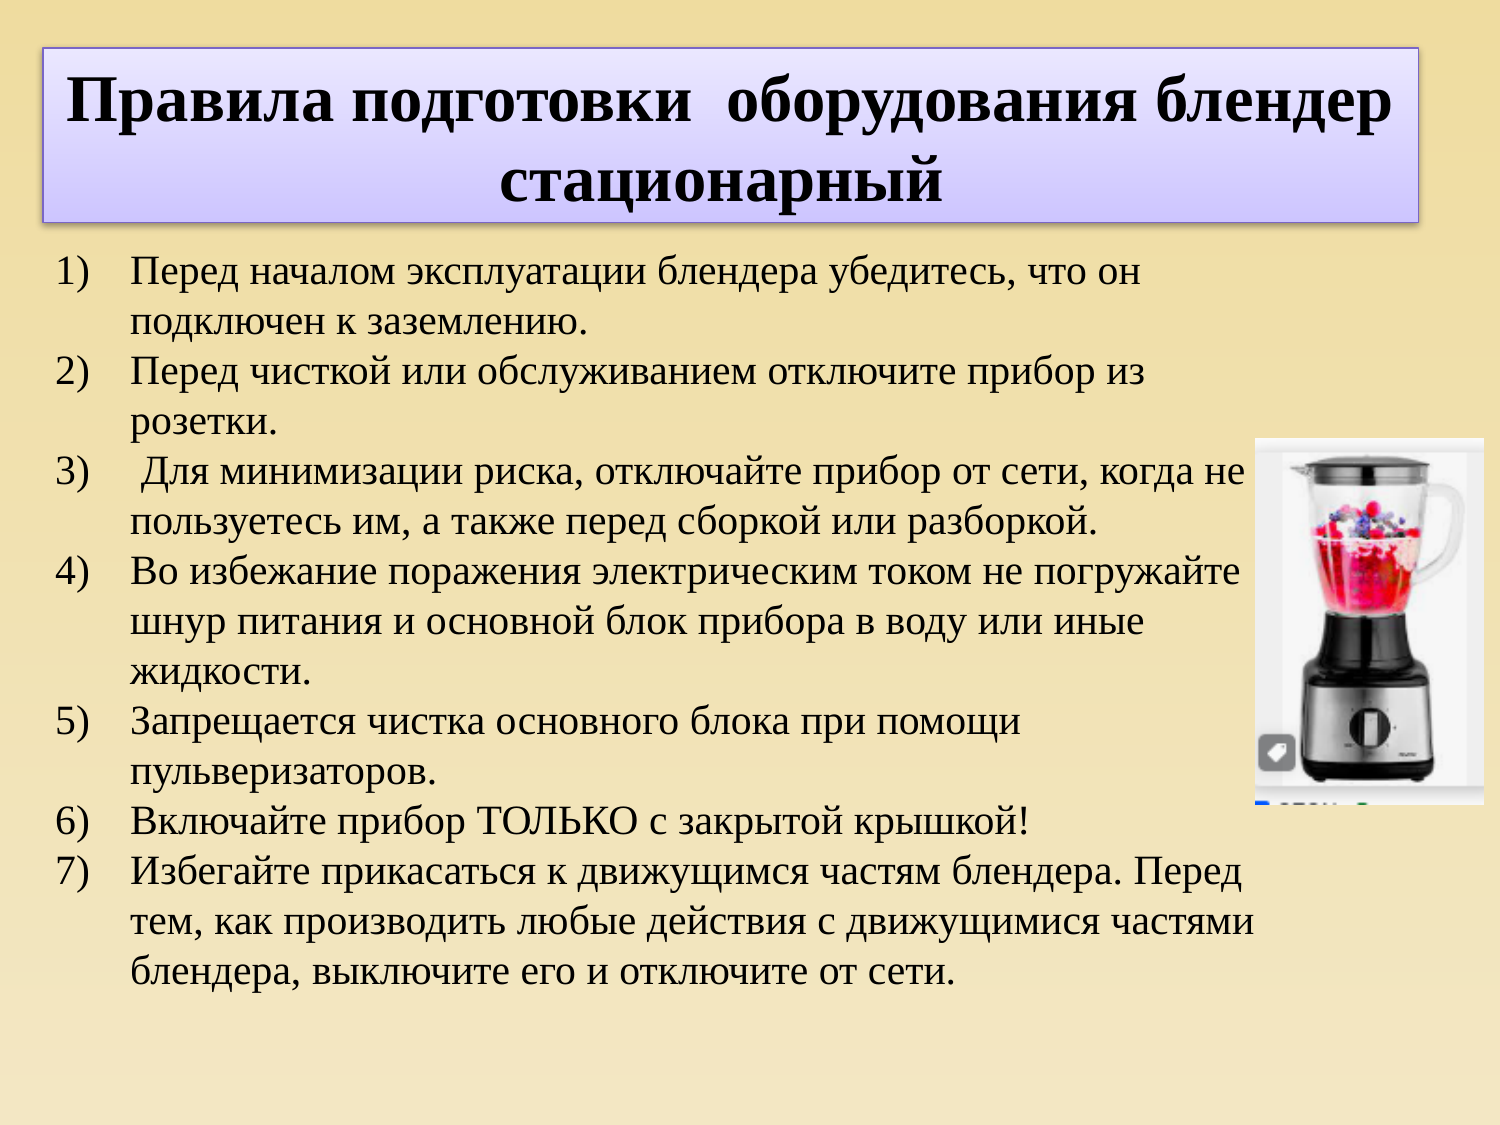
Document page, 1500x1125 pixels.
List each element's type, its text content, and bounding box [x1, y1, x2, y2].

text_box Перед началом эксплуатации блендера убедитесь, что он подключен к заземлению. Перед чисткой или обслуживанием отключите прибор из розетки. Для минимизации риска, отключайте прибор от сети, когда не пользуетесь им, а также перед сборкой или разборкой. Во избежание поражения электрическим током не погружайте шнур питания и основной блок прибора в воду или иные жидкости. Запрещается чистка основного блока при помощи пульверизаторов. Включайте прибор ТОЛЬКО с закрытой крышкой! Избегайте прикасаться к движущимся частям блендера. Перед тем, как производить любые действия с движущимися частями блендера, выключите его и отключите от сети. [40, 235, 1282, 1001]
text_box Правила подготовки оборудования блендер стационарный [42, 47, 1419, 223]
picture [1255, 437, 1484, 805]
